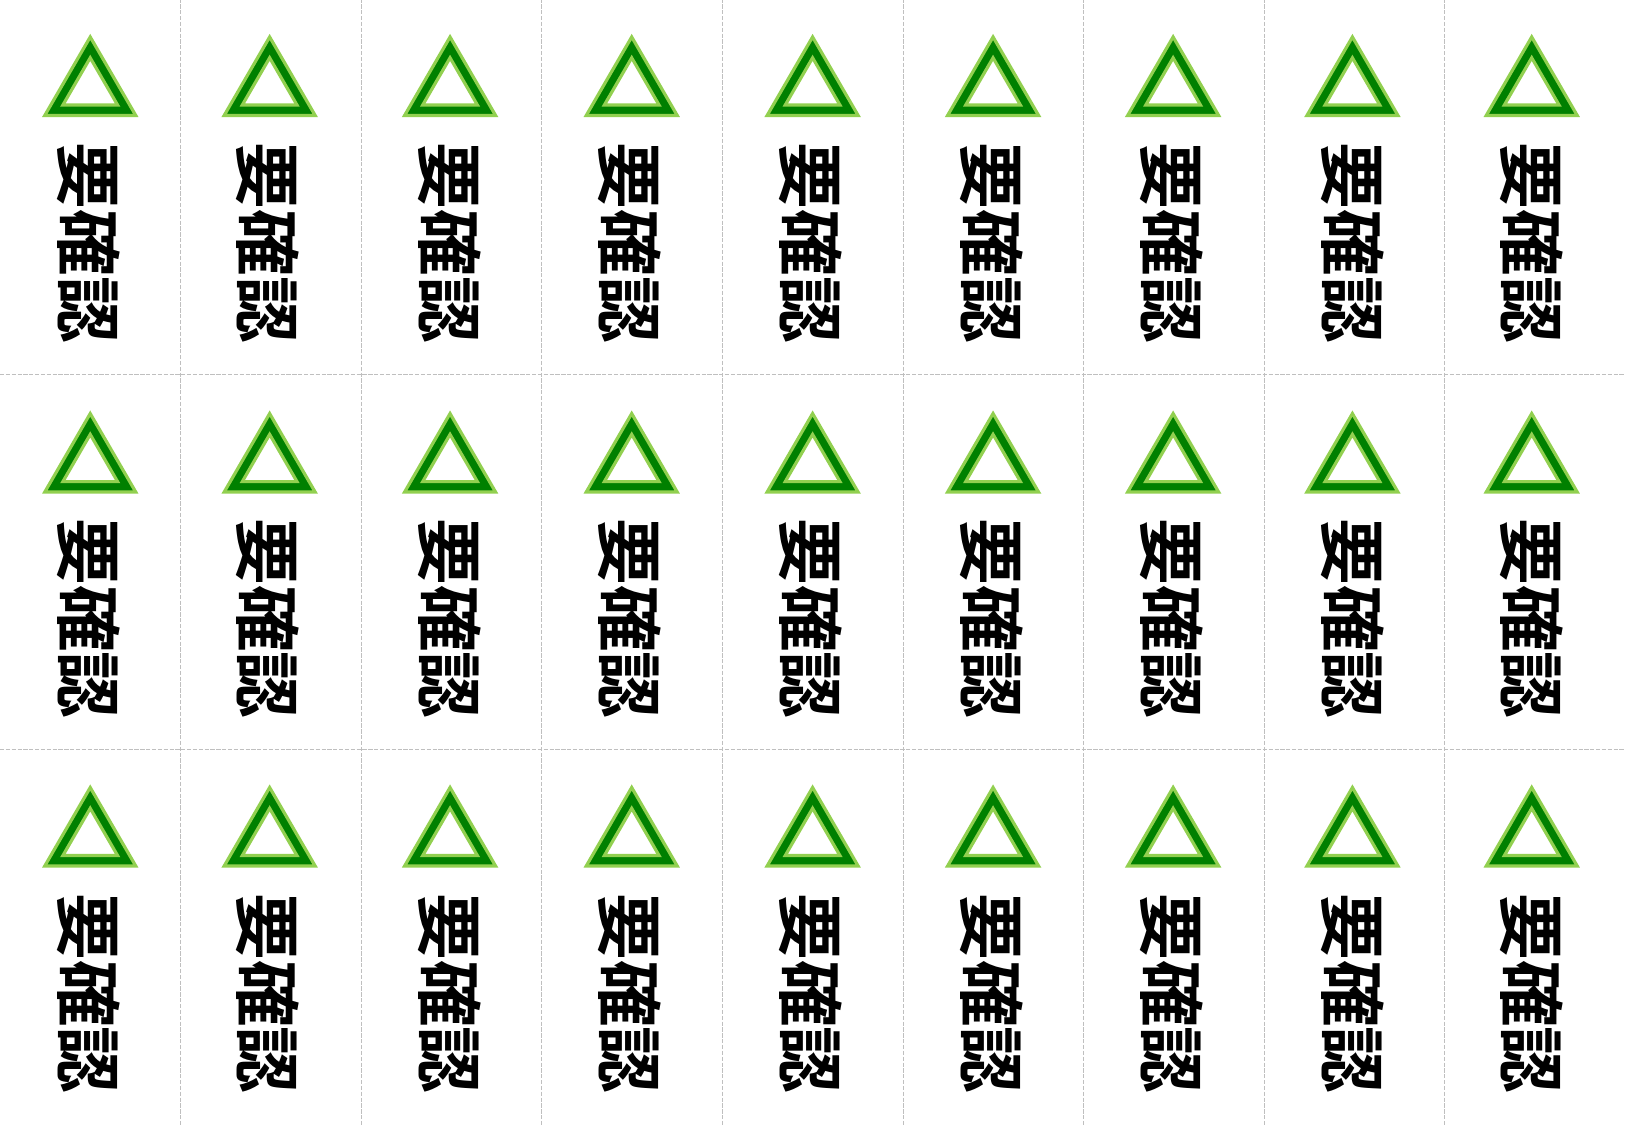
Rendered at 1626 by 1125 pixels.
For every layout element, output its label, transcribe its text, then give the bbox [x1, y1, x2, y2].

text_box [765, 34, 860, 117]
text_box [222, 785, 317, 868]
text_box [42, 785, 138, 868]
text_box [402, 34, 498, 117]
text_box [1305, 34, 1400, 117]
text_box 要確認 [771, 888, 853, 1098]
text_box 要確認 [49, 138, 131, 348]
text_box 要確認 [1313, 888, 1395, 1098]
text_box 要確認 [49, 888, 131, 1098]
text_box 要確認 [771, 138, 853, 348]
text_box 要確認 [1313, 513, 1395, 723]
text_box 要確認 [1492, 138, 1574, 348]
text_box 要確認 [1313, 138, 1395, 348]
text_box 要確認 [410, 888, 492, 1098]
text_box [1484, 785, 1580, 868]
text_box 要確認 [952, 513, 1034, 723]
text_box [42, 411, 138, 494]
text_box [402, 785, 498, 868]
text_box [1125, 34, 1221, 117]
text_box 要確認 [1492, 888, 1574, 1098]
text_box 要確認 [229, 513, 310, 723]
text_box [945, 785, 1041, 868]
text_box [765, 411, 860, 494]
text_box [42, 34, 138, 117]
text_box 要確認 [590, 138, 672, 348]
text_box [584, 34, 680, 117]
text_box [1125, 785, 1221, 868]
text_box [584, 411, 680, 494]
text_box 要確認 [1132, 138, 1214, 348]
text_box 要確認 [410, 138, 492, 348]
text_box 要確認 [1132, 513, 1214, 723]
text_box [945, 34, 1041, 117]
text_box [1125, 411, 1221, 494]
text_box [1305, 785, 1400, 868]
text_box 要確認 [229, 888, 310, 1098]
text_box 要確認 [590, 513, 672, 723]
text_box [1484, 34, 1580, 117]
text_box 要確認 [410, 513, 492, 723]
text_box [1305, 411, 1400, 494]
text_box [222, 34, 317, 117]
text_box 要確認 [590, 888, 672, 1098]
text_box [222, 411, 317, 494]
text_box 要確認 [952, 138, 1034, 348]
text_box [1484, 411, 1580, 494]
text_box 要確認 [1132, 888, 1214, 1098]
text_box 要確認 [771, 513, 853, 723]
text_box 要確認 [229, 138, 310, 348]
text_box [945, 411, 1041, 494]
text_box 要確認 [49, 513, 131, 723]
text_box 要確認 [1492, 513, 1574, 723]
text_box [402, 411, 498, 494]
text_box [584, 785, 680, 868]
text_box 要確認 [952, 888, 1034, 1098]
text_box [765, 785, 860, 868]
